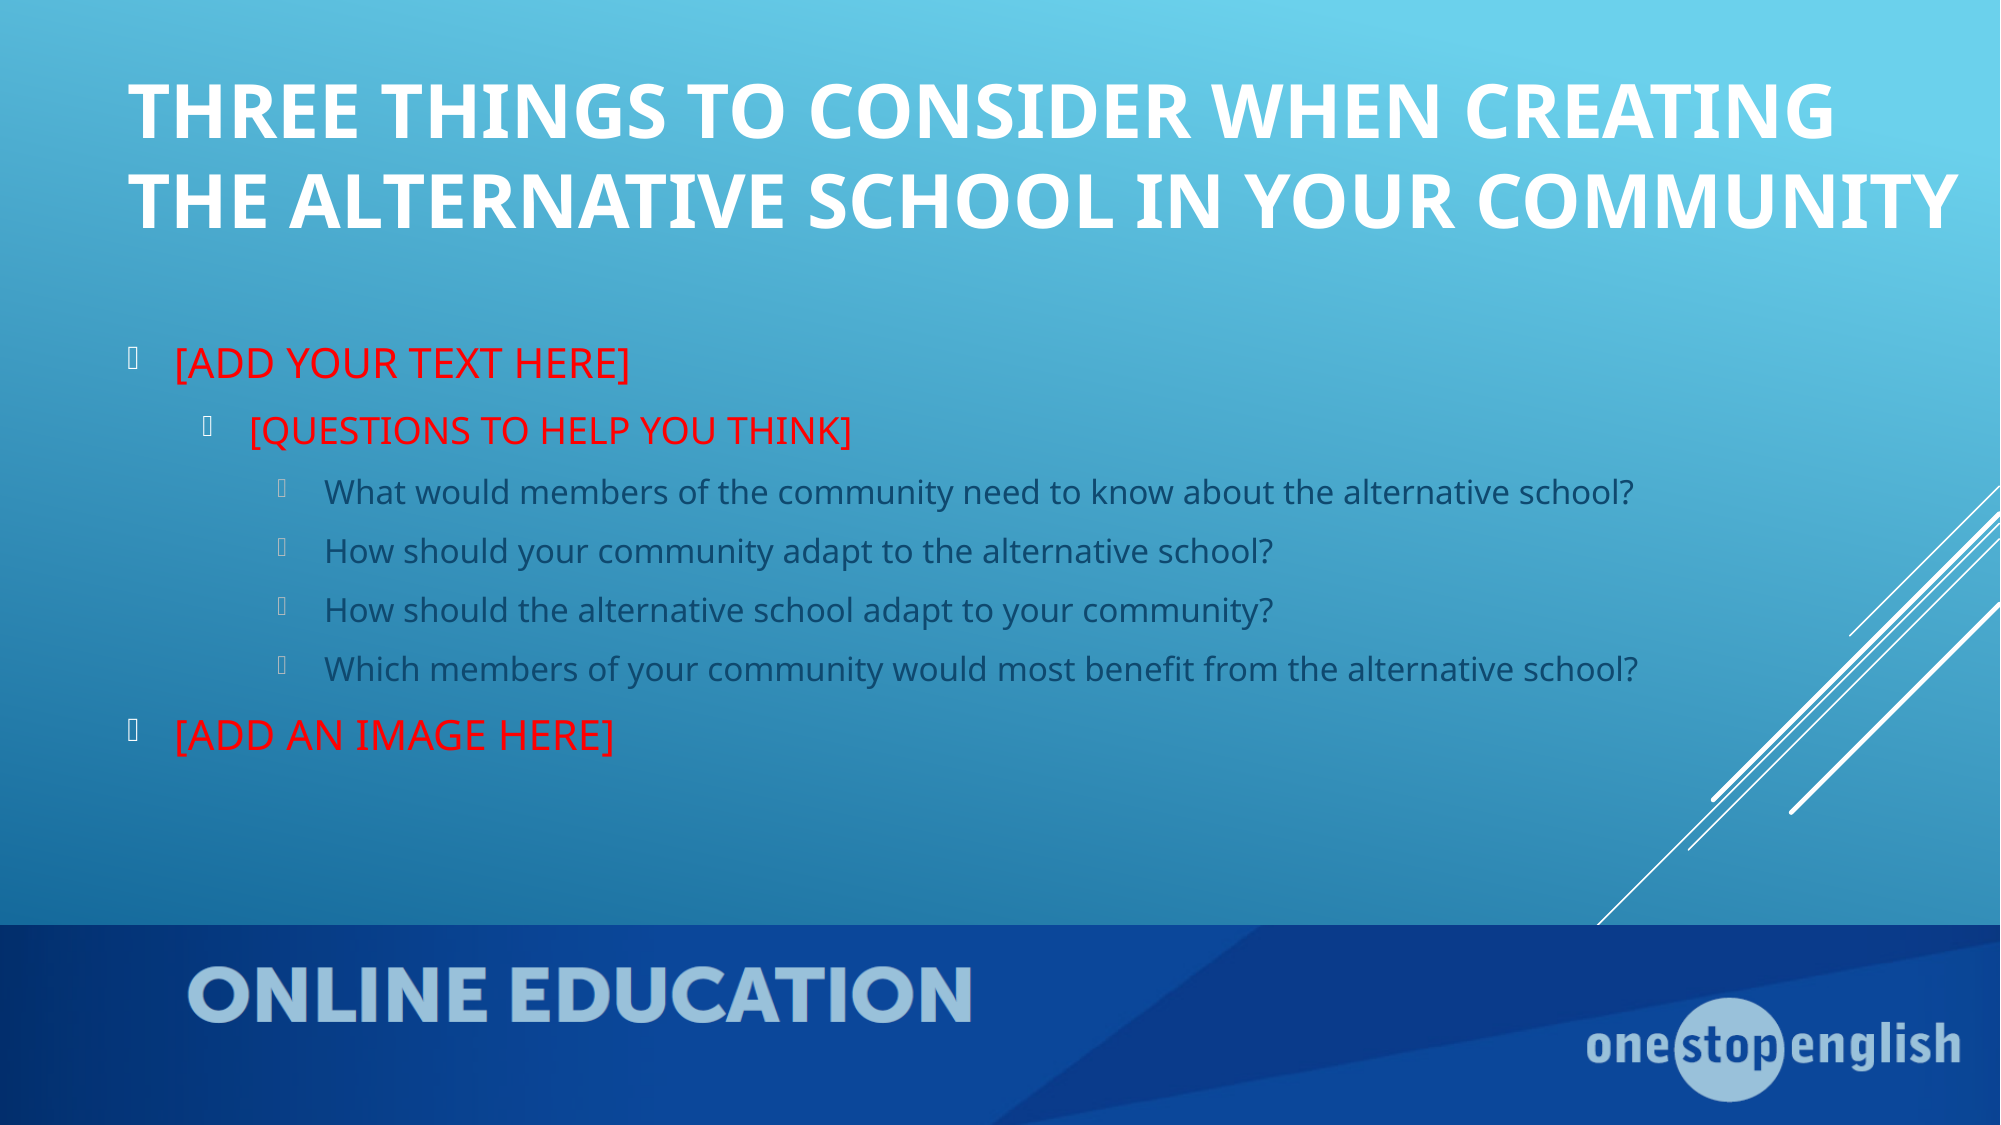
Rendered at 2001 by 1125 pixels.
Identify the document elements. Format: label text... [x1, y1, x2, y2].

picture [0, 925, 2000, 1125]
list [ADD YOUR TEXT HERE] [QUESTIONS TO HELP YOU THINK] What would members of the community need to know about the alternative school? How should your community adapt to the alternative school? How should the alternative school adapt to your community? Which members of your community would most benefit from the alternative school? [ADD AN IMAGE HERE] [112, 262, 1820, 845]
title Three Things to Consider when Creating the Alternative School in Your Community [112, 45, 1986, 262]
